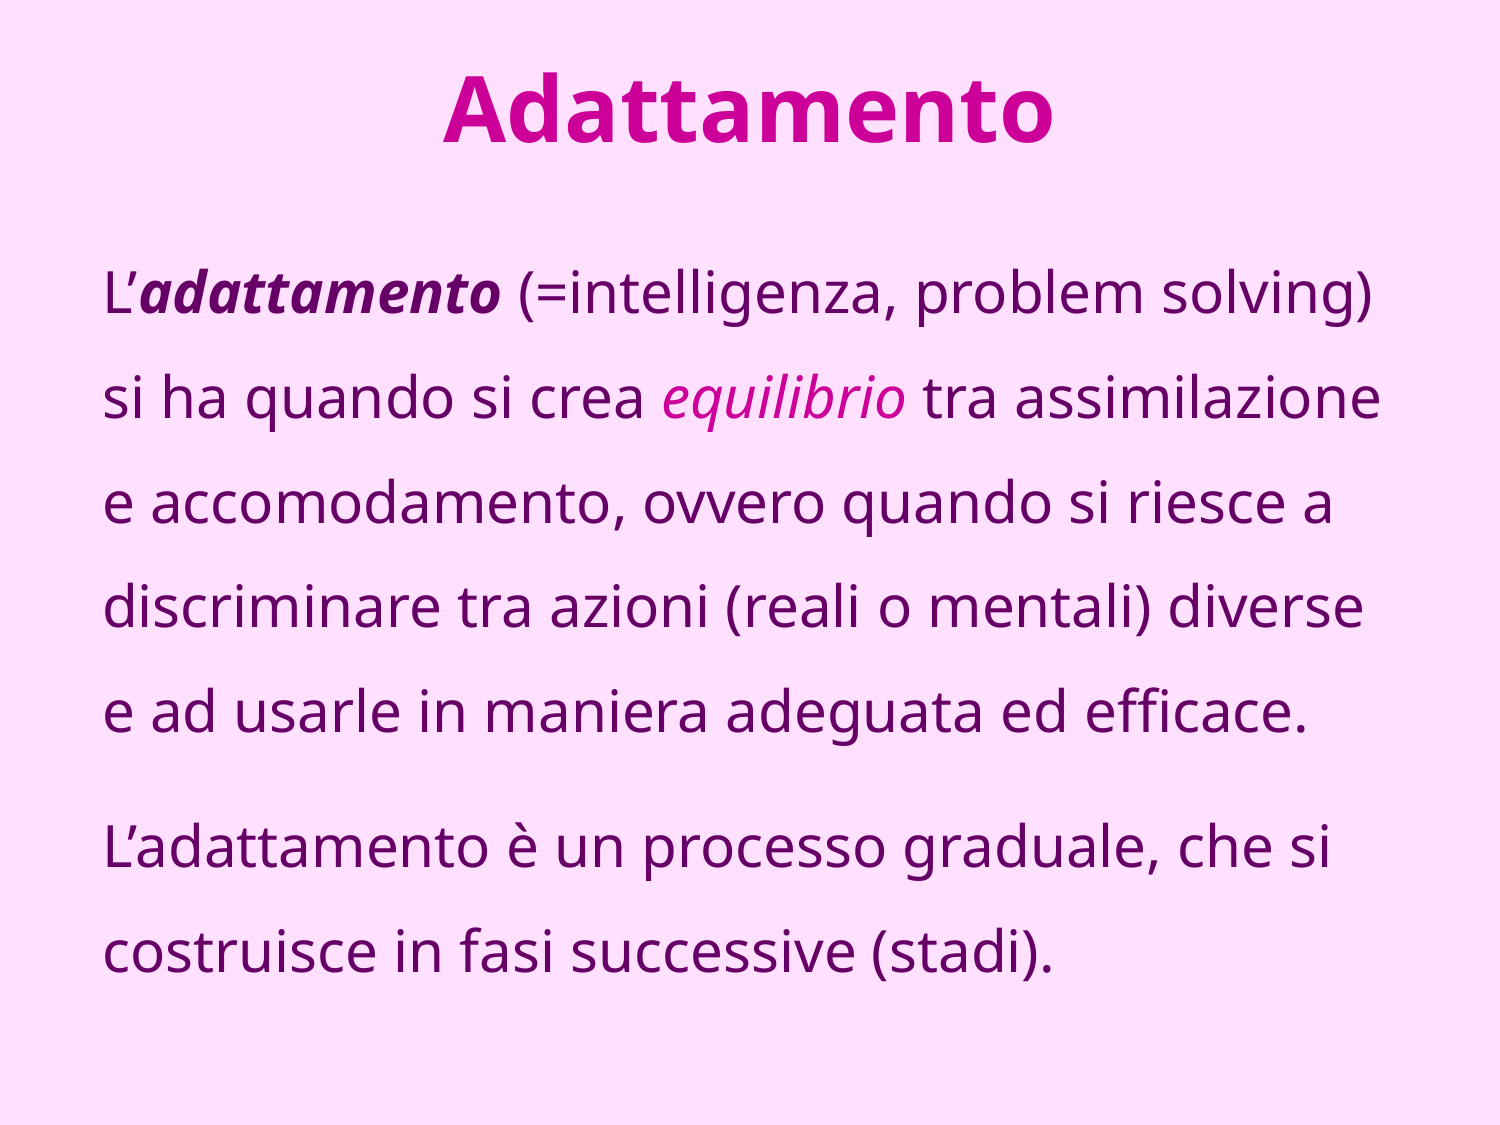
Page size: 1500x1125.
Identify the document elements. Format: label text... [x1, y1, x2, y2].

text_box L’adattamento (=intelligenza, problem solving) si ha quando si crea equilibrio tra assimilazione e accomodamento, ovvero quando si riesce a discriminare tra azioni (reali o mentali) diverse e ad usarle in maniera adeguata ed efficace. L’adattamento è un processo graduale, che si costruisce in fasi successive (stadi). [87, 212, 1413, 991]
title Adattamento [112, 0, 1388, 212]
